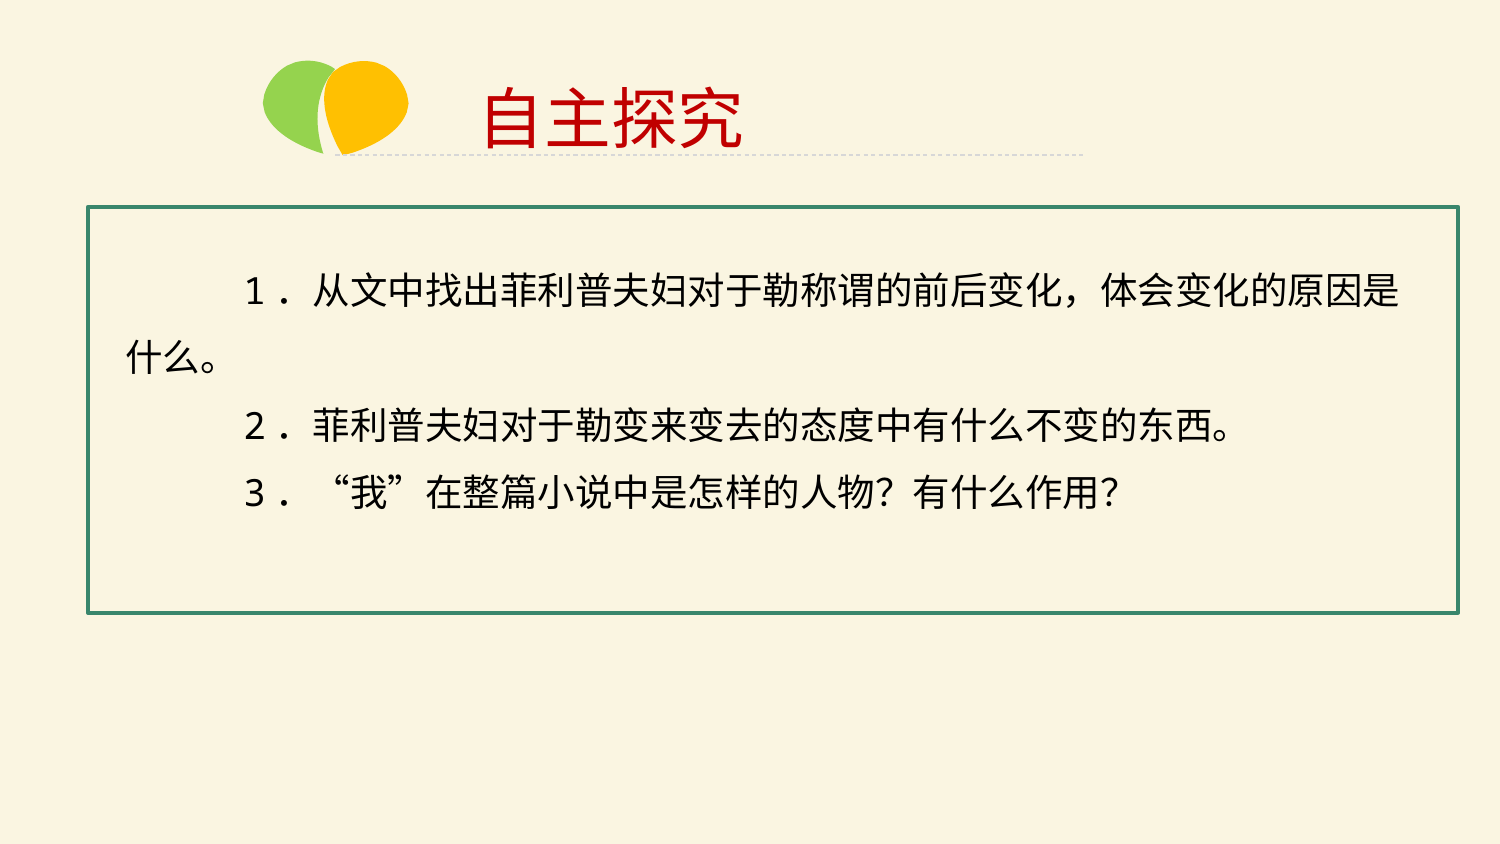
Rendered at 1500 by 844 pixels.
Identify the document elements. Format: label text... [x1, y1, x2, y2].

text_box [323, 60, 410, 154]
text_box 自主探究 [462, 69, 1203, 164]
text_box [261, 59, 336, 156]
text_box [87, 206, 1458, 613]
